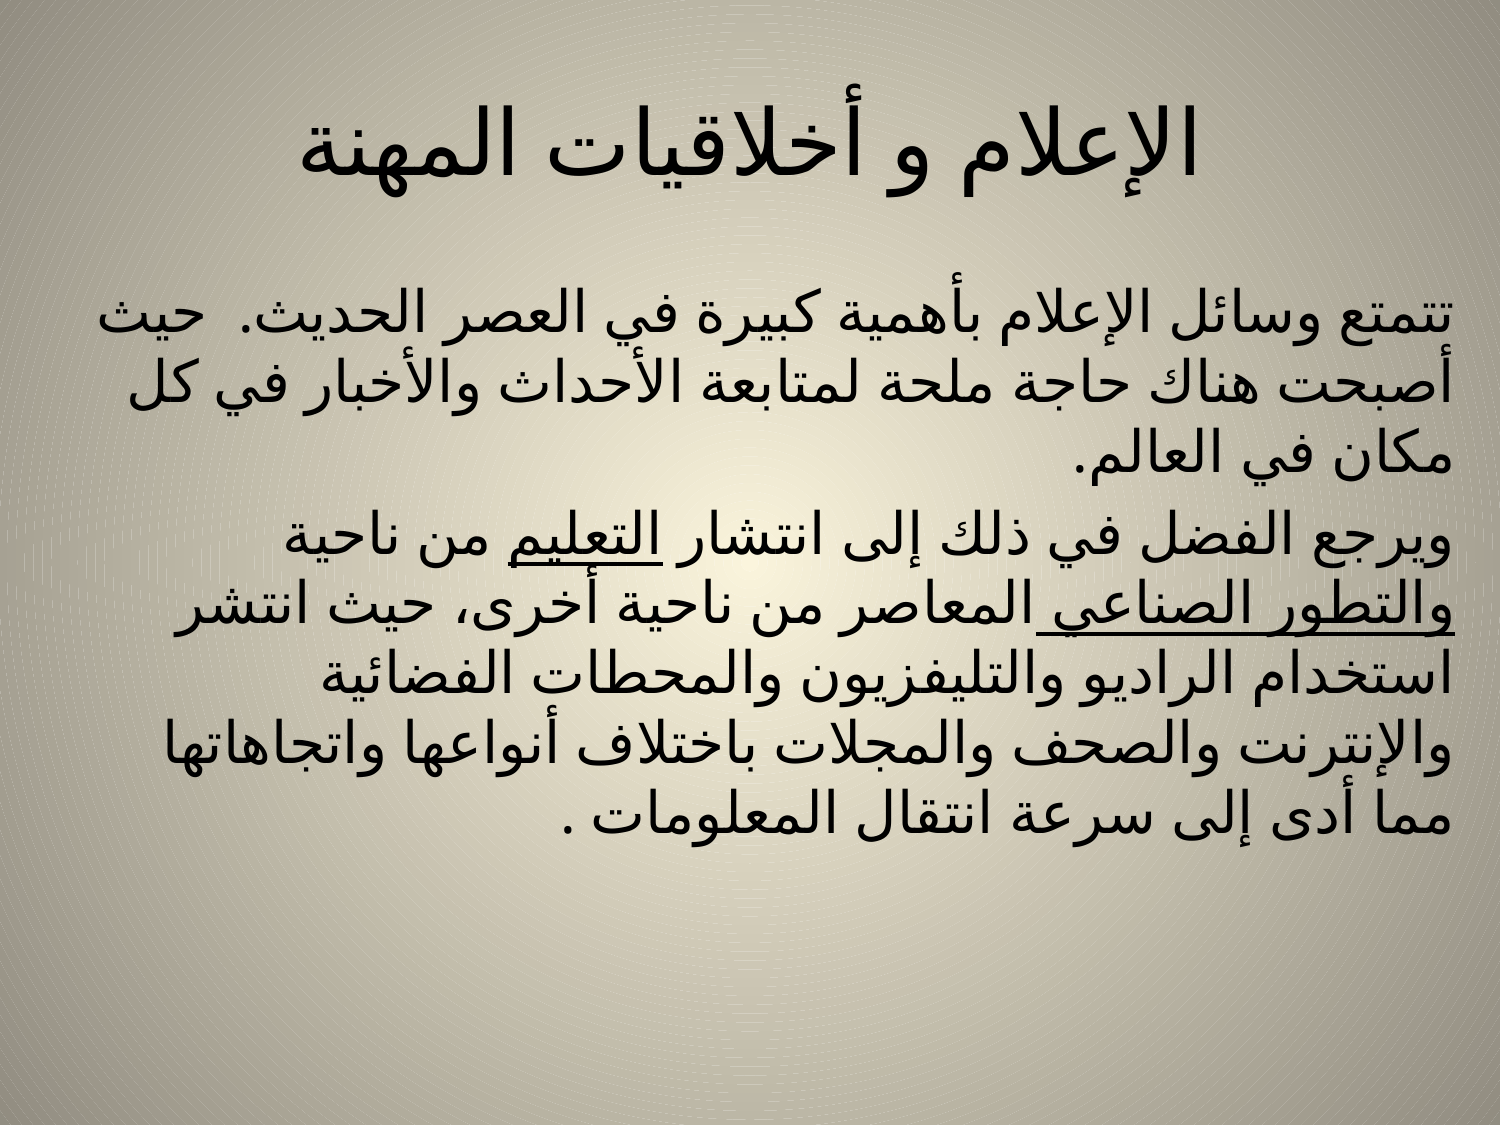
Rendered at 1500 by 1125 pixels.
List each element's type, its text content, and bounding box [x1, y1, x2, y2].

title الإعلام و أخلاقيات المهنة [75, 45, 1425, 233]
list تتمتع وسائل الإعلام بأهمية كبيرة في العصر الحديث. حيث أصبحت هناك حاجة ملحة لمتابعة الأحداث والأخبار في كل مكان في العالم. ويرجع الفضل في ذلك إلى انتشار التعليم من ناحية والتطور الصناعي المعاصر من ناحية أخرى، حيث انتشر استخدام الراديو والتليفزيون والمحطات الفضائية والإنترنت والصحف والمجلات باختلاف أنواعها واتجاهاتها مما أدى إلى سرعة انتقال المعلومات . [75, 267, 1471, 1005]
